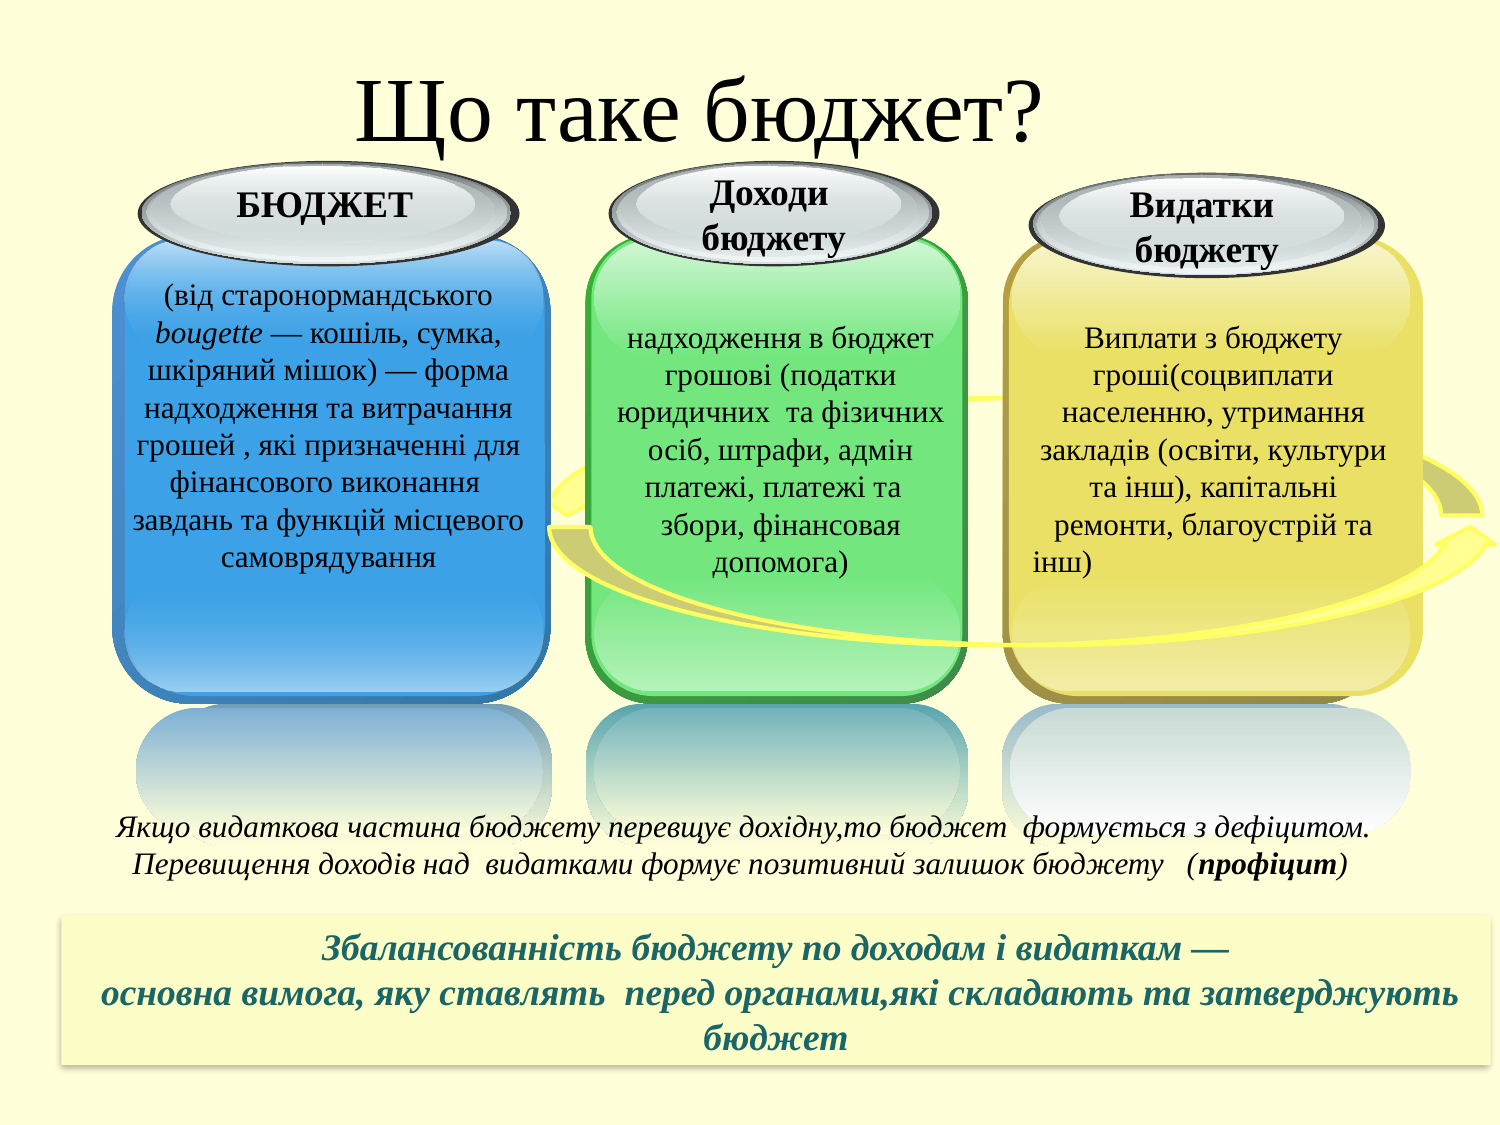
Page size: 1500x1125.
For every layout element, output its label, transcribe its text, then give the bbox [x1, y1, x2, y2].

text_box Якщо видаткова частина бюджету перевщує дохідну,то бюджет формується з дефіцитом. Перевищення доходів над видатками формує позитивний залишок бюджету (профіцит) [53, 798, 1436, 889]
text_box [1427, 525, 1497, 591]
text_box [1427, 456, 1485, 518]
text_box Збалансованність бюджету по доходам і видаткам — основна вимога, яку ставлять перед органами,які складають та затверджують бюджет [61, 915, 1491, 1066]
title Що таке бюджет? [84, 61, 1317, 149]
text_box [111, 160, 1424, 847]
